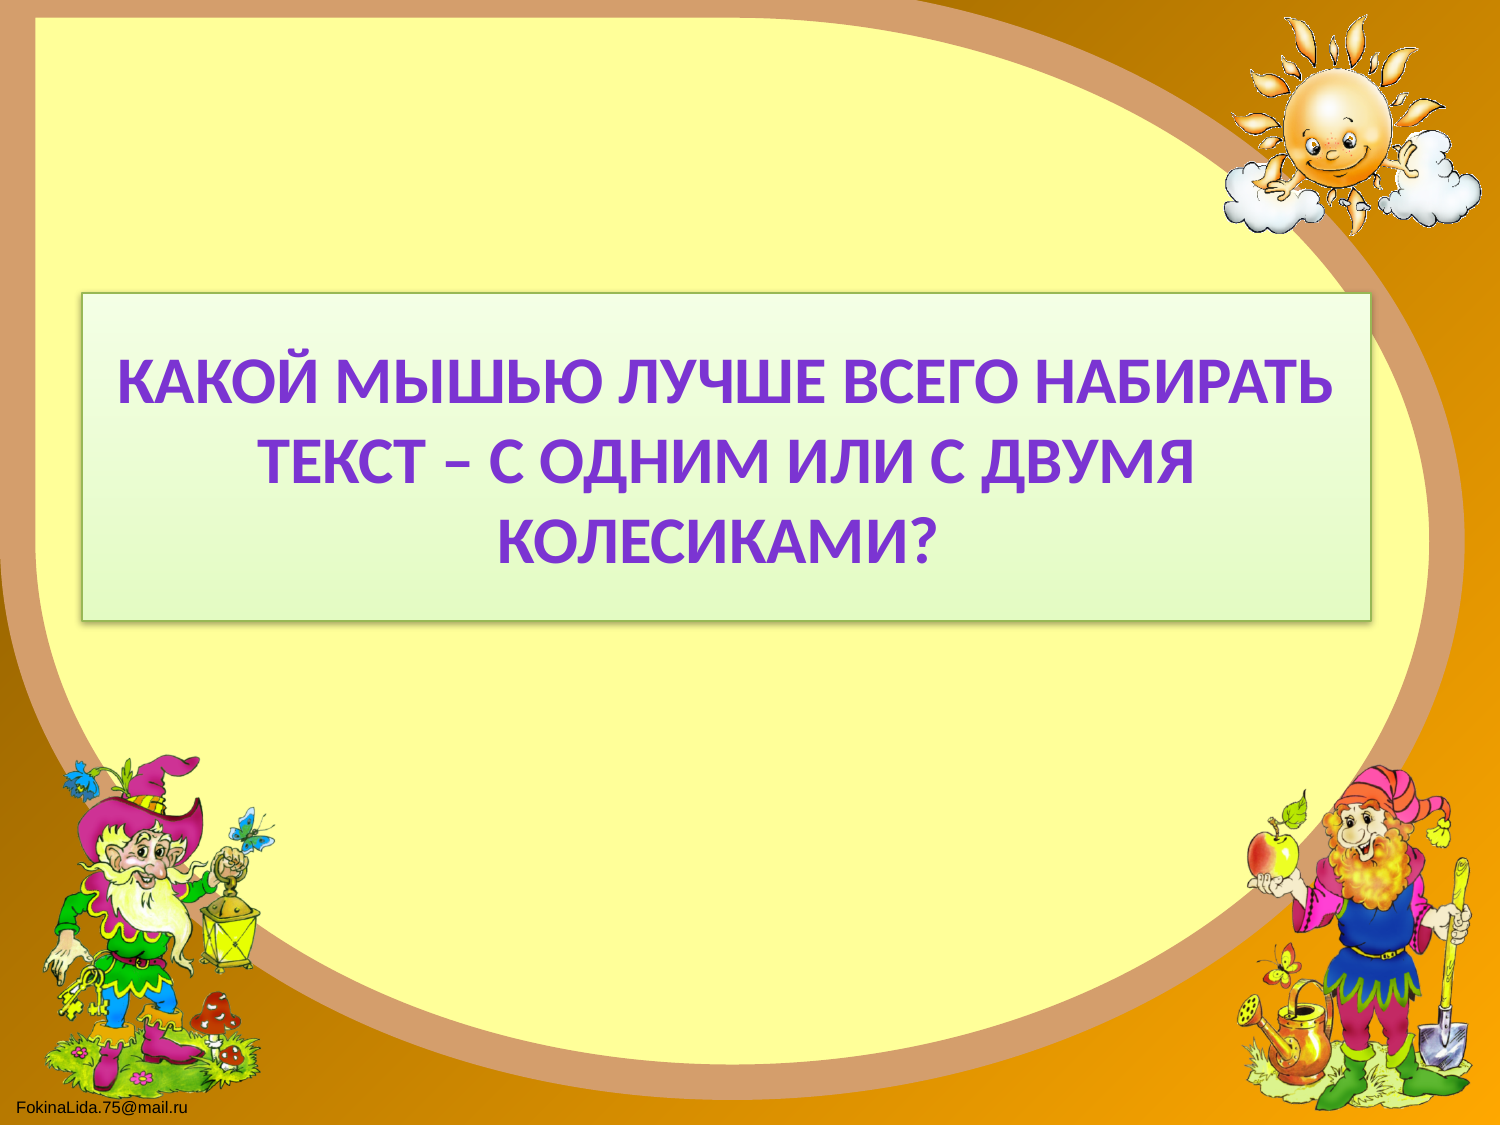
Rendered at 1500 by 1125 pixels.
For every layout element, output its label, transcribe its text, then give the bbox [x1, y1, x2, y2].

picture [1214, 0, 1500, 244]
picture [41, 751, 276, 1101]
text_box Какой мышью лучше всего набирать текст – с одним или с двумя колесиками? [81, 292, 1372, 622]
picture [1234, 763, 1473, 1113]
